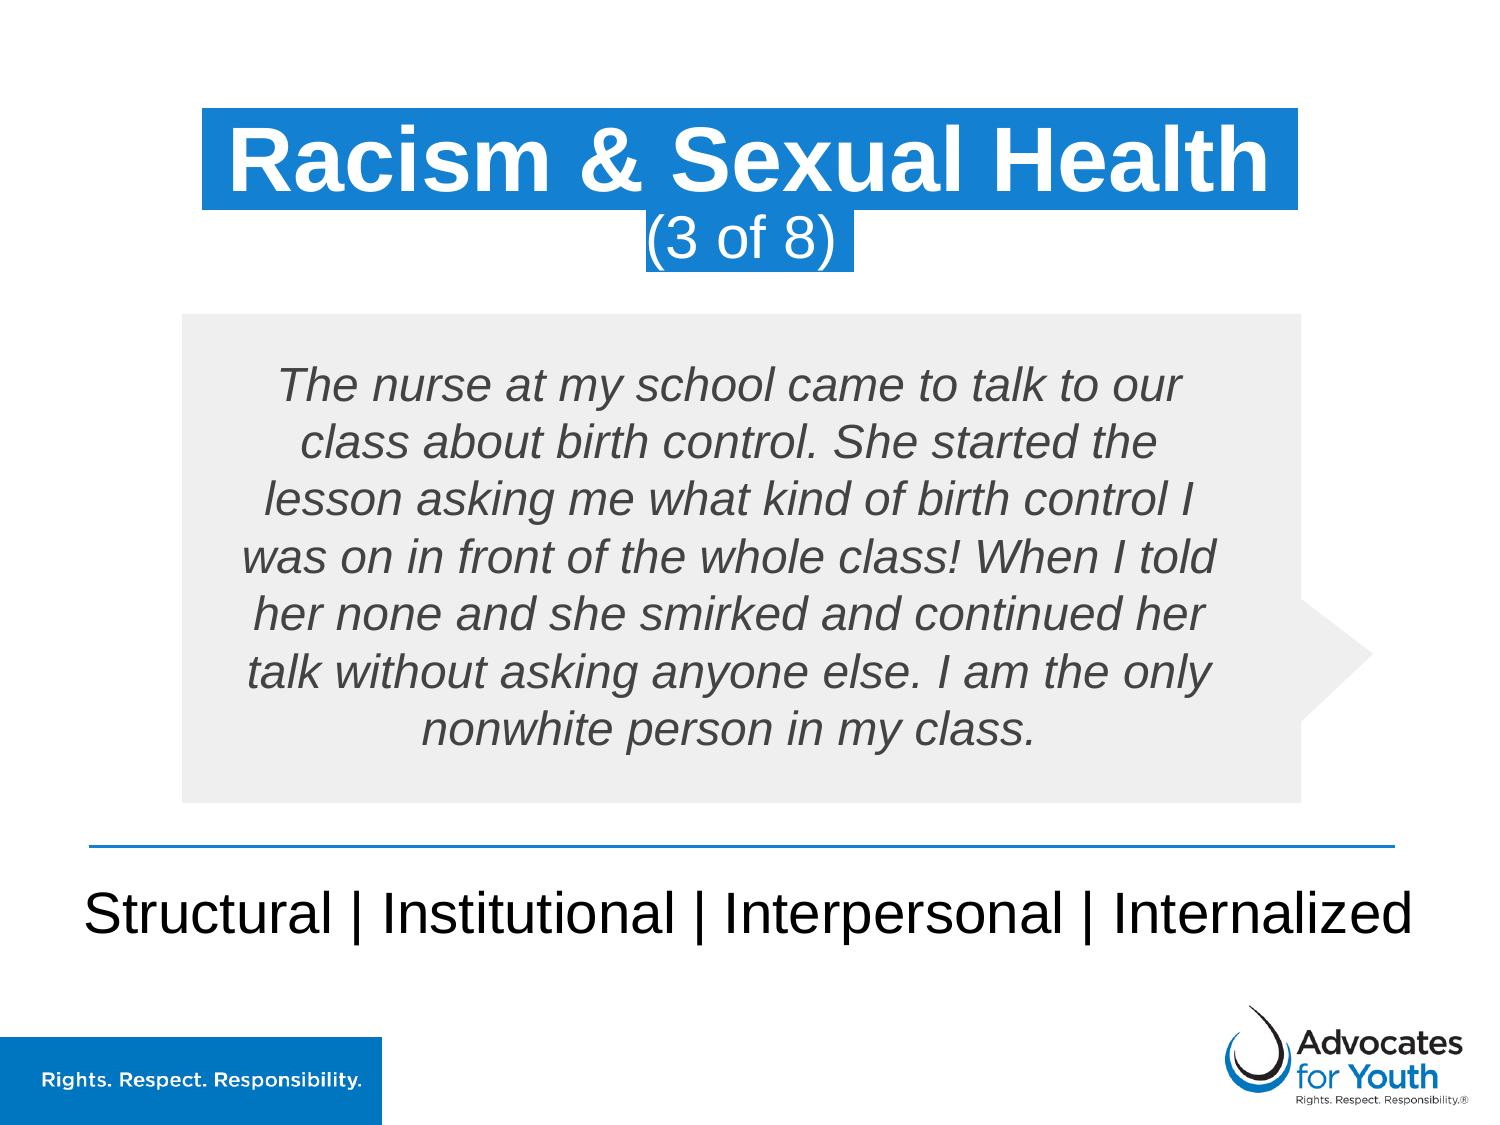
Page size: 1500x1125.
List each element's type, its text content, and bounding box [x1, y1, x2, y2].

text_box The nurse at my school came to talk to our class about birth control. She started the lesson asking me what kind of birth control I was on in front of the whole class! When I told her none and she smirked and continued her talk without asking anyone else. I am the only nonwhite person in my class. [221, 345, 1239, 763]
picture [1200, 1018, 1500, 1125]
picture [0, 1037, 382, 1125]
list Structural | Institutional | Interpersonal | Internalized [0, 886, 1500, 1018]
text_box [182, 313, 1374, 803]
title Racism & Sexual Health (3 of 8) [112, 99, 1388, 288]
